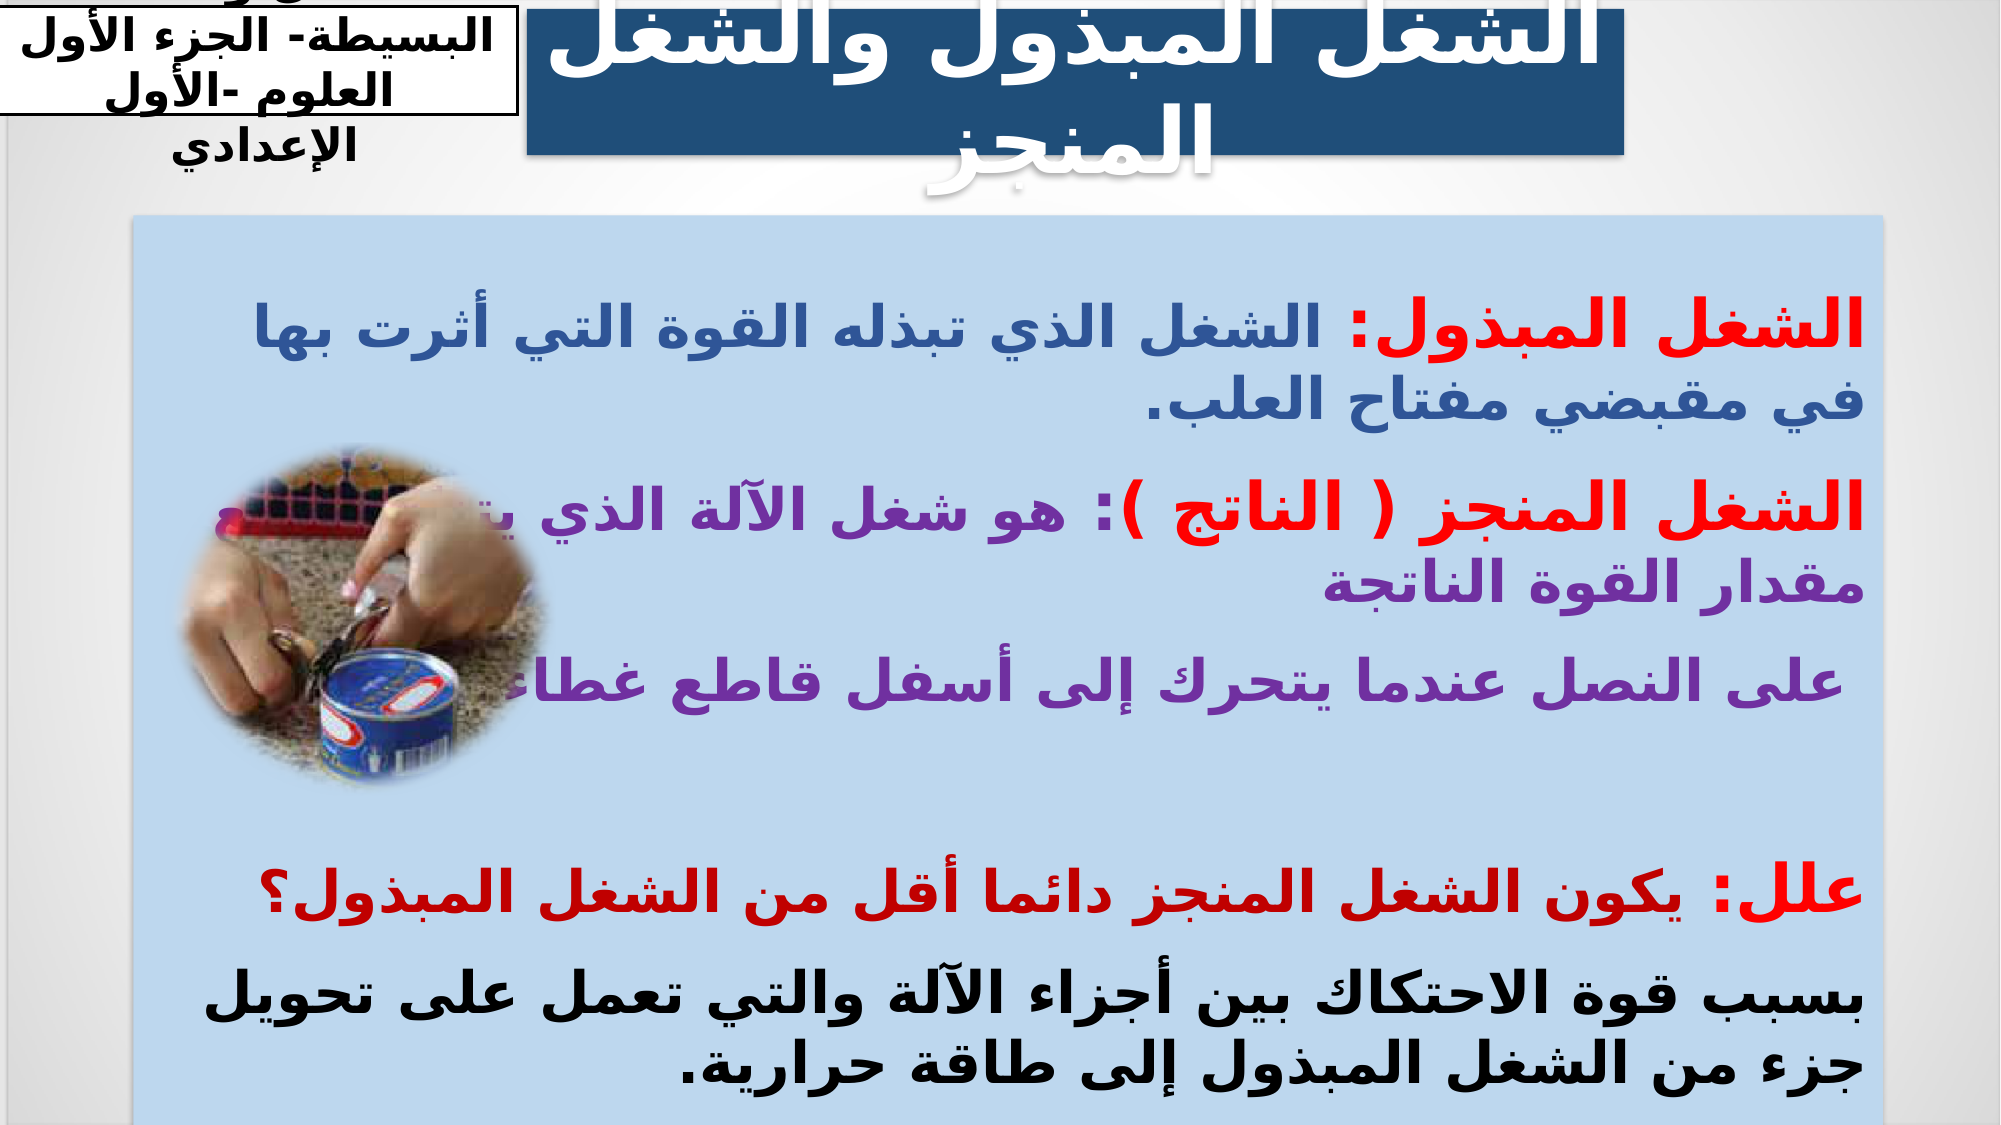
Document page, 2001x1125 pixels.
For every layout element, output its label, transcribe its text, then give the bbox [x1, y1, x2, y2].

picture [0, 0, 2001, 1125]
text_box الشغل المبذول: الشغل الذي تبذله القوة التي أثرت بها في مقبضي مفتاح العلب. الشغل المنجز ( الناتج ): هو شغل الآلة الذي يتناسب مع مقدار القوة الناتجة على النصل عندما يتحرك إلى أسفل قاطع غطاء العلبة. علل: يكون الشغل المنجز دائما أقل من الشغل المبذول؟ بسبب قوة الاحتكاك بين أجزاء الآلة والتي تعمل على تحويل جزء من الشغل المبذول إلى طاقة حرارية. [133, 215, 1883, 1125]
text_box الشغل والآلات البسيطة- الجزء الأول العلوم -الأول الإعدادي [0, 5, 519, 116]
picture [164, 436, 559, 798]
text_box الشغل المبذول والشغل المنجز [526, 8, 1625, 156]
